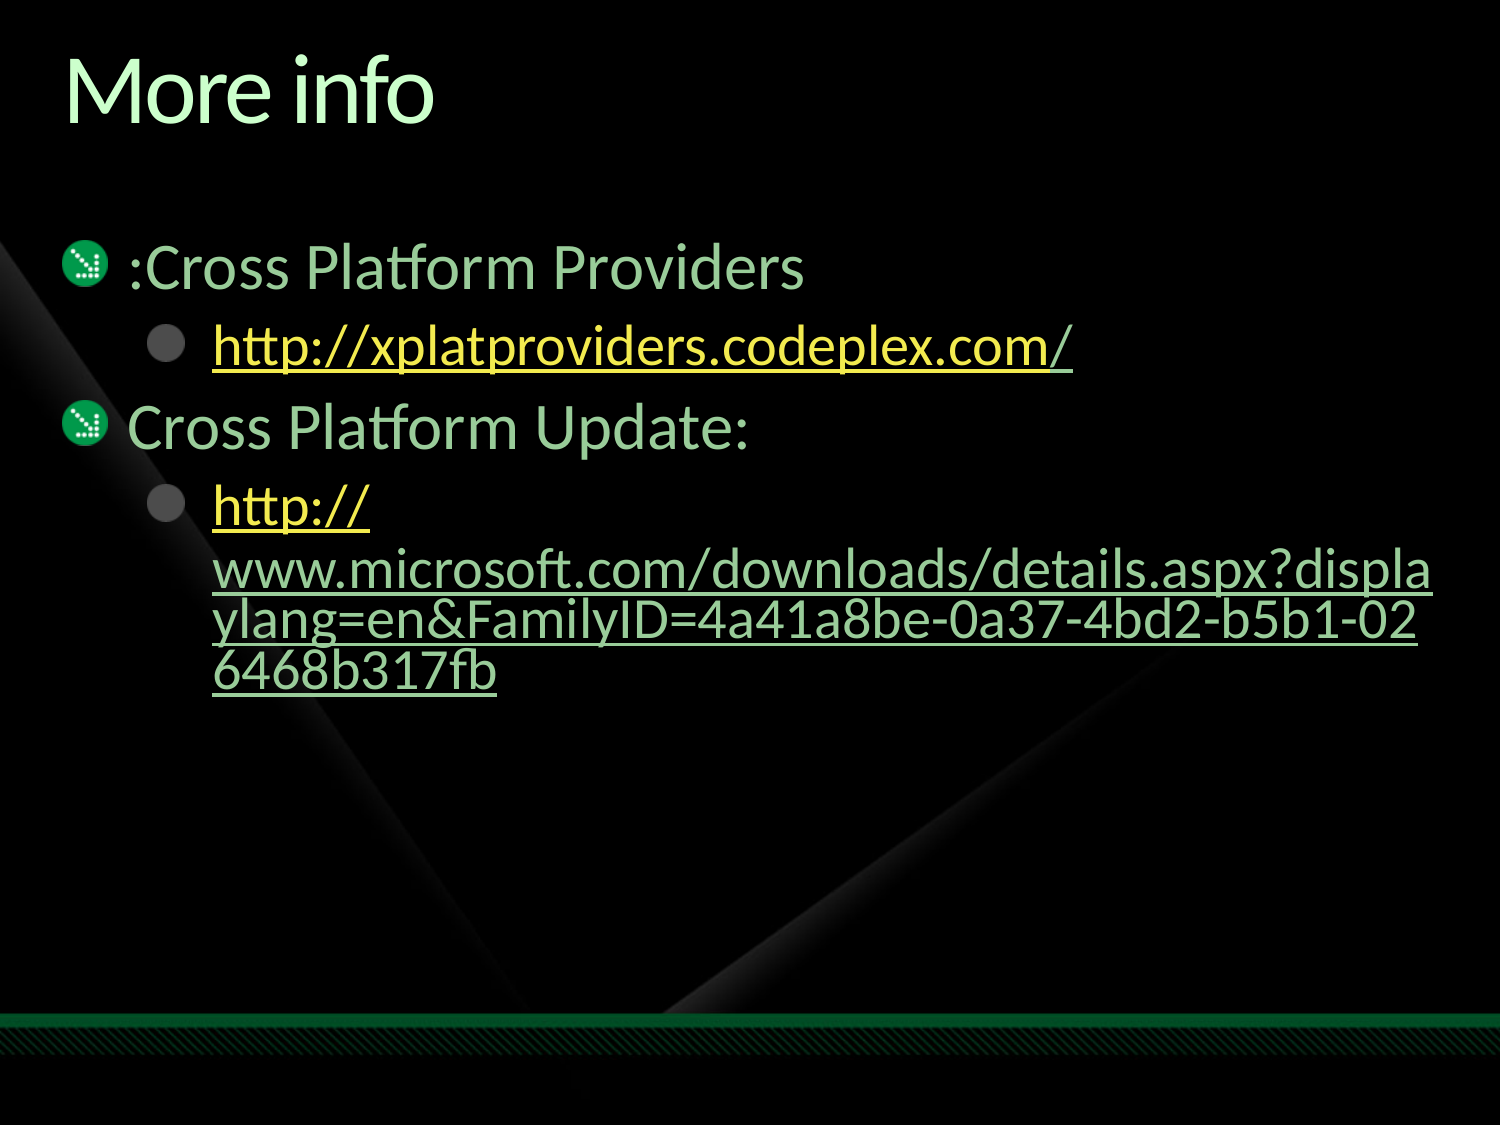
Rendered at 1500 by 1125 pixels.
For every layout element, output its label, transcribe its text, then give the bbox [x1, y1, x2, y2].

picture [0, 0, 1500, 1125]
list :Cross Platform Providers http://xplatproviders.codeplex.com/ Cross Platform Update: http://www.microsoft.com/downloads/details.aspx?displaylang=en&FamilyID=4a41a8be-0a37-4bd2-b5b1-026468b317fb [62, 231, 1438, 544]
title More info [62, 37, 1438, 147]
